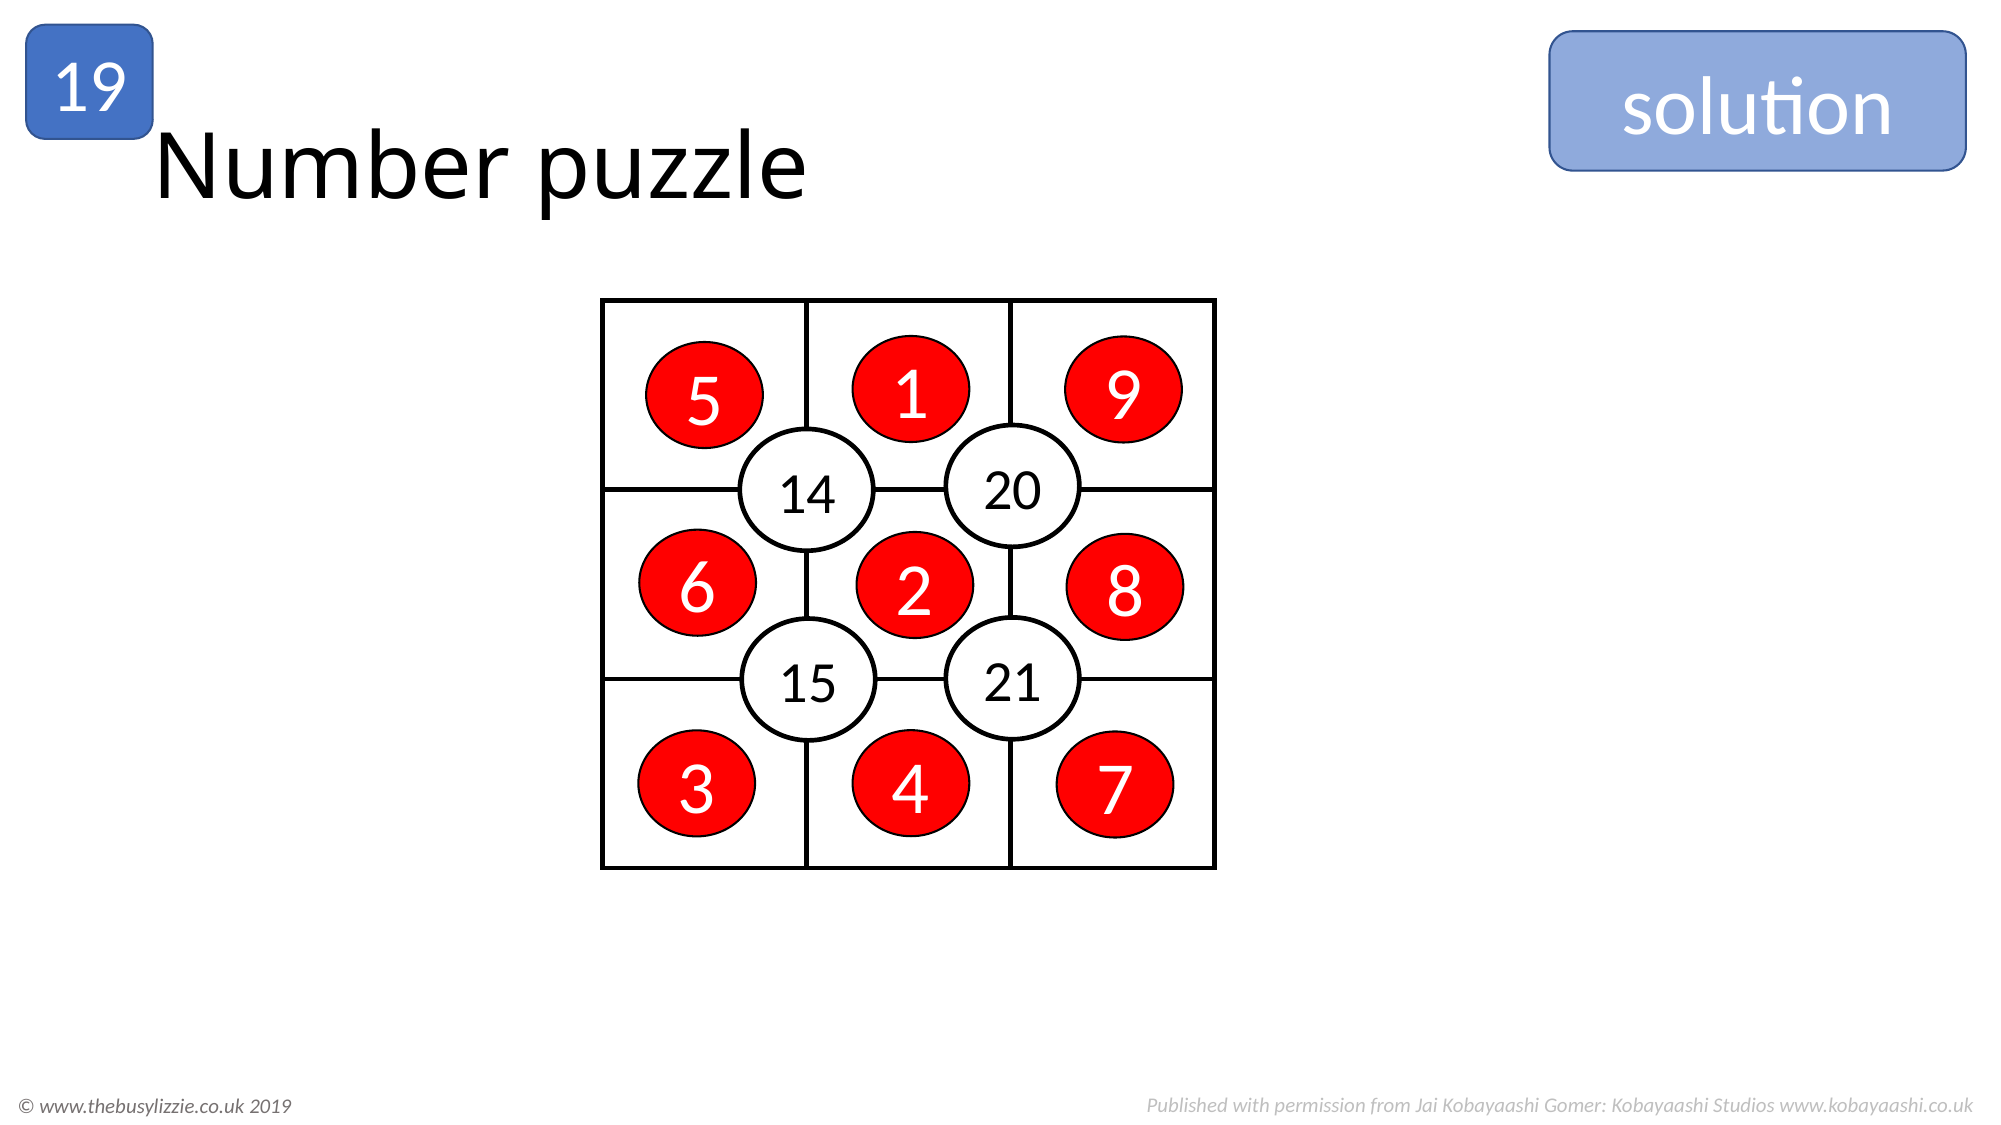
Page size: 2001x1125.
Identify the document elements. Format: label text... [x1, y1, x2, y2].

text_box solution [1548, 30, 1967, 172]
text_box Published with permission from Jai Kobayaashi Gomer: Kobayaashi Studios www.kobayaashi.co.uk [1131, 1084, 2000, 1125]
text_box © www.thebusylizzie.co.uk 2019 [2, 1085, 311, 1125]
text_box 19 [25, 23, 154, 140]
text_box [602, 300, 1215, 868]
title Number puzzle [137, 59, 1863, 278]
